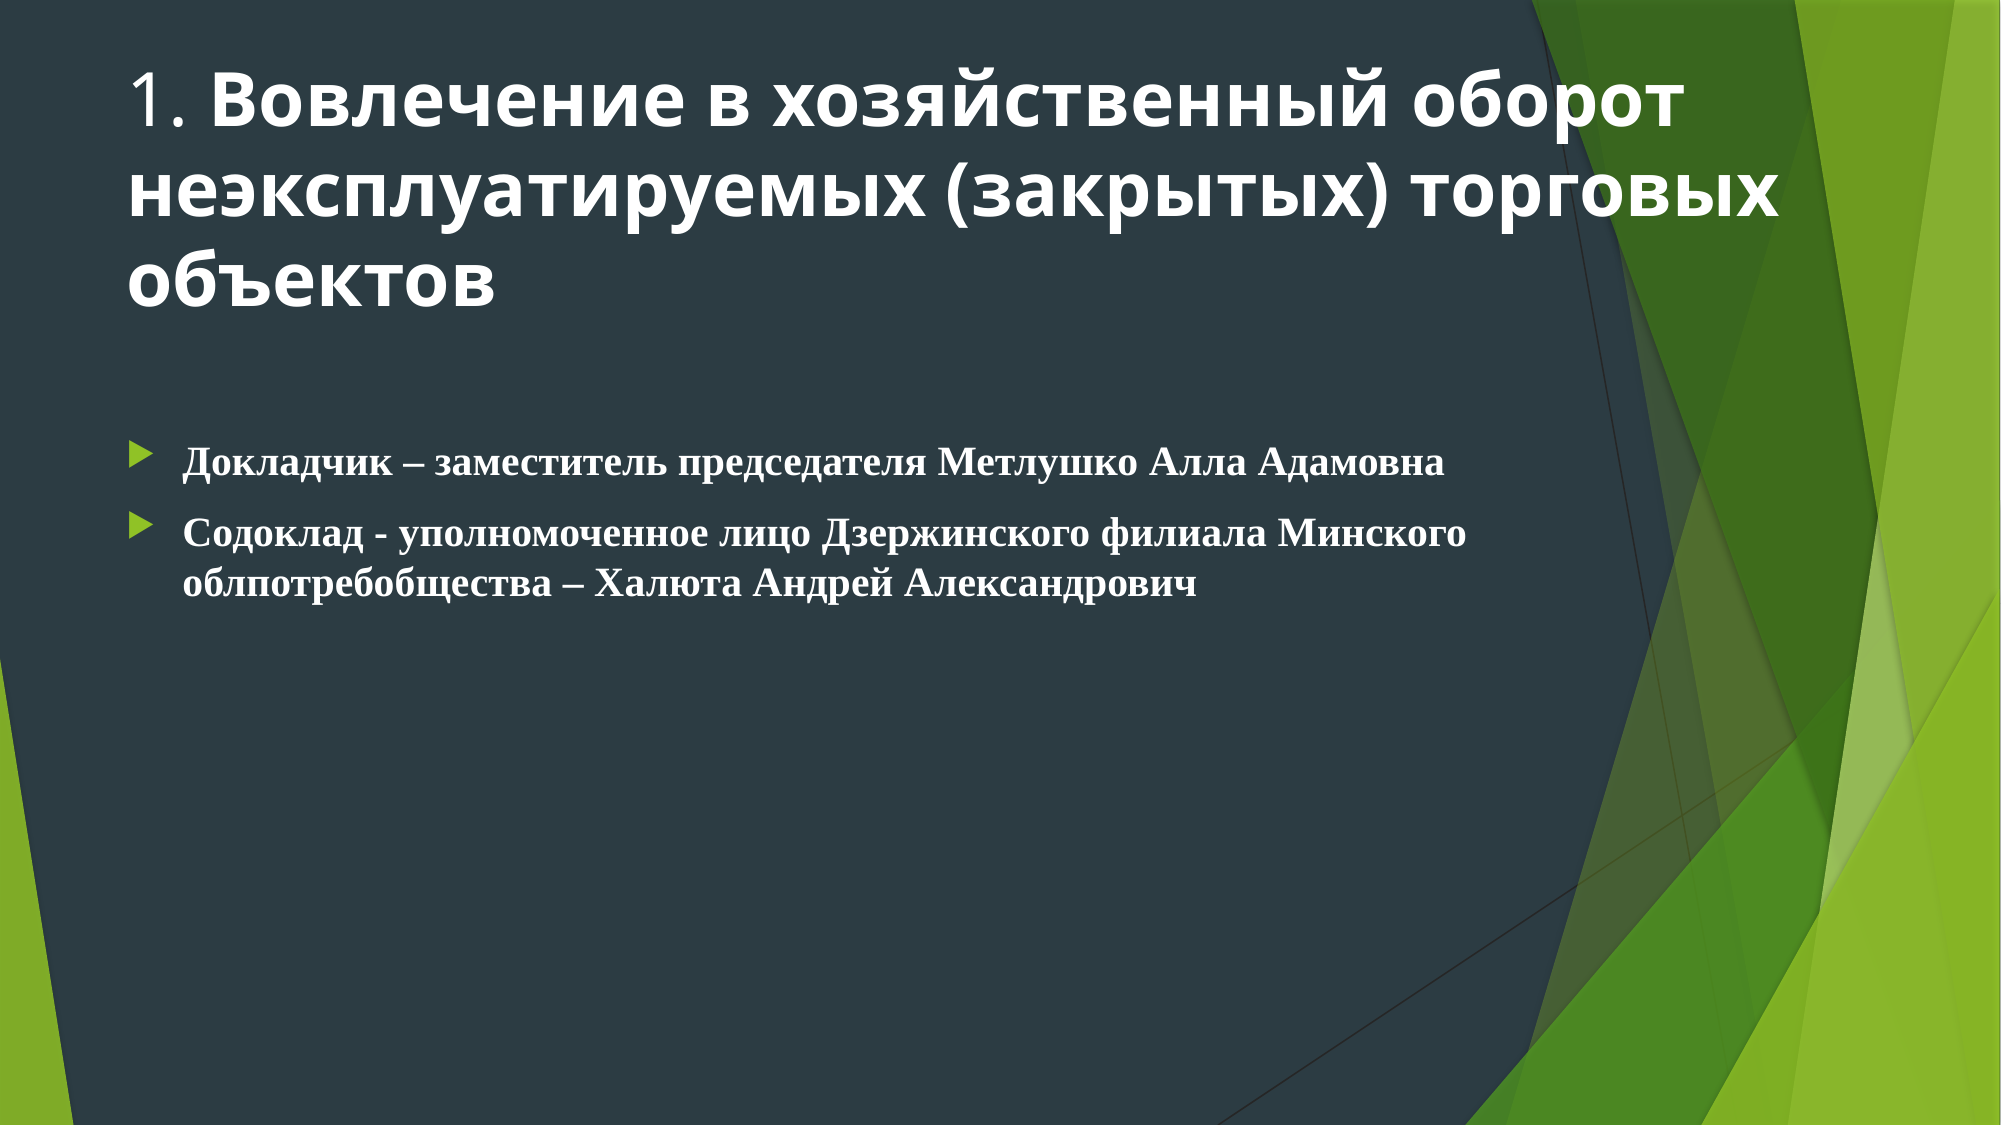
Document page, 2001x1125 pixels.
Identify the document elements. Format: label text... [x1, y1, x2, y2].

list Докладчик – заместитель председателя Метлушко Алла Адамовна Содоклад - уполномоченное лицо Дзержинского филиала Минского облпотребобщества – Халюта Андрей Александрович [111, 426, 1764, 872]
title 1. Вовлечение в хозяйственный оборот неэксплуатируемых (закрытых) торговых объектов [111, 43, 1851, 329]
